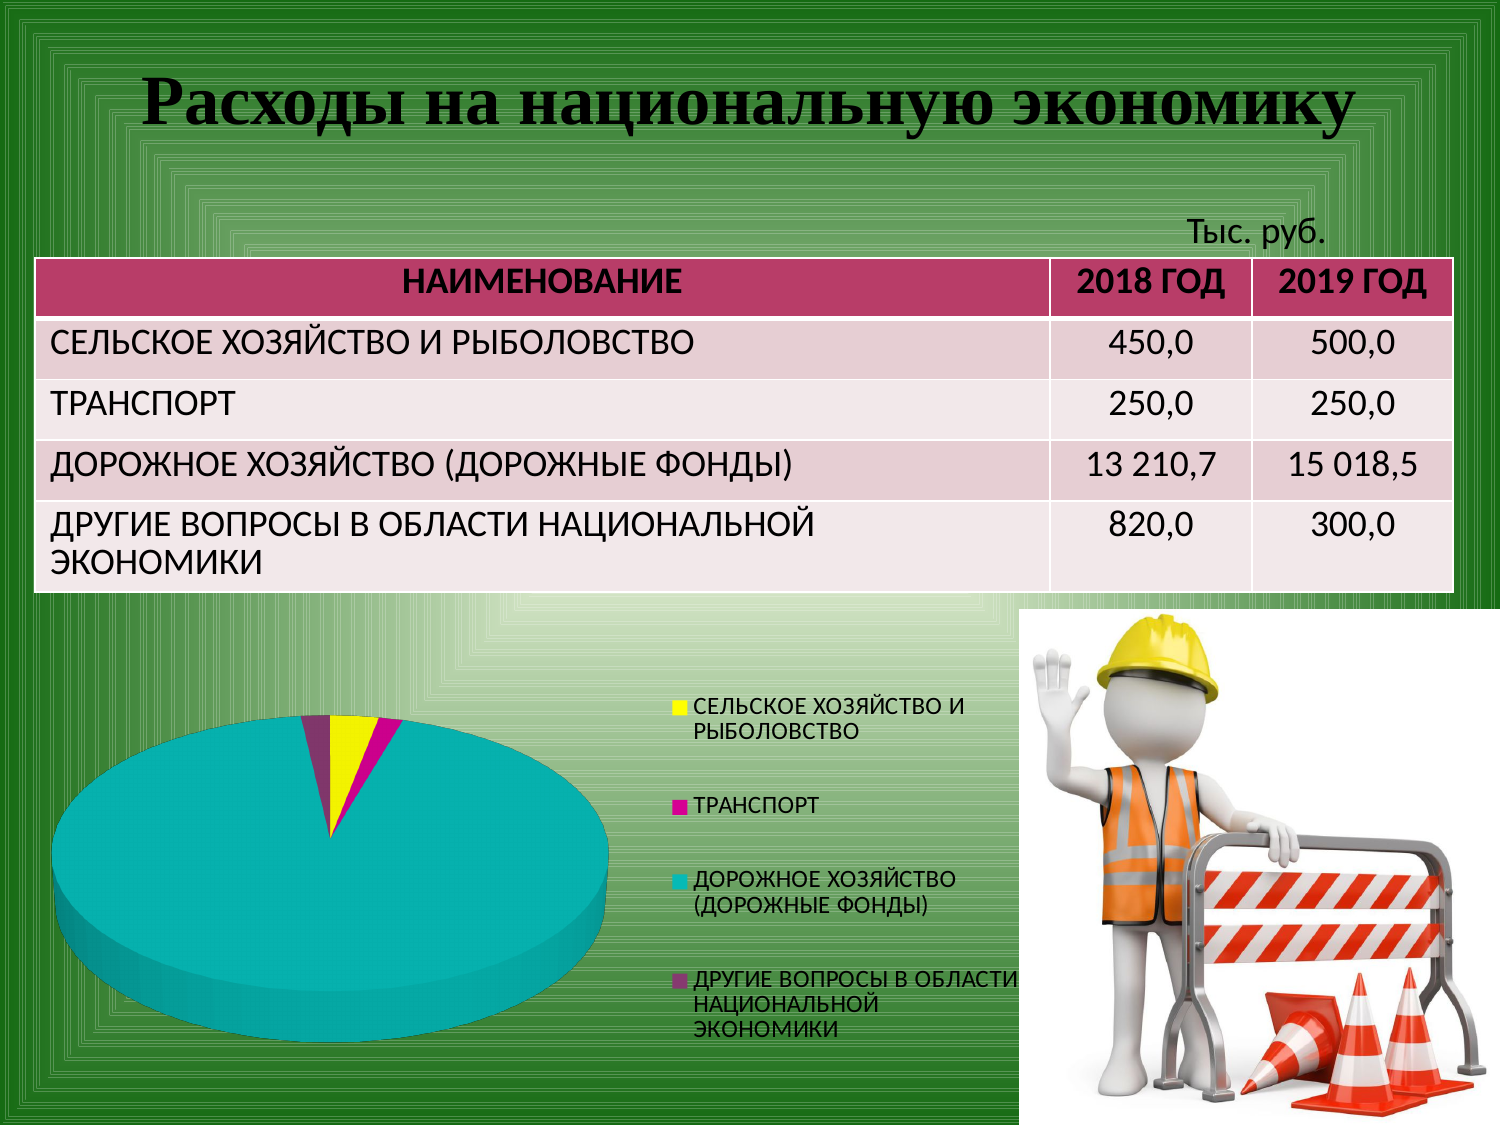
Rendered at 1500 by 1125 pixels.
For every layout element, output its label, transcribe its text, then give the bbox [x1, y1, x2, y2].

table_cell 820,0 [1051, 502, 1251, 591]
table_cell ТРАНСПОРТ [36, 380, 1049, 439]
table_cell 300,0 [1253, 502, 1452, 591]
table_cell ДРУГИЕ ВОПРОСЫ В ОБЛАСТИ НАЦИОНАЛЬНОЙ ЭКОНОМИКИ [36, 502, 1049, 591]
picture [1019, 609, 1500, 1125]
table_cell 450,0 [1051, 321, 1251, 379]
table_header НАИМЕНОВАНИЕ [36, 259, 1049, 316]
text_box Тыс. руб. [1171, 199, 1442, 259]
table_cell 500,0 [1253, 321, 1452, 379]
table_cell 15 018,5 [1253, 441, 1452, 500]
table_cell СЕЛЬСКОЕ ХОЗЯЙСТВО И РЫБОЛОВСТВО [36, 321, 1049, 379]
chart [0, 632, 1019, 1125]
table_cell 250,0 [1051, 380, 1251, 439]
table_cell 13 210,7 [1051, 441, 1251, 500]
table_header 2018 ГОД [1051, 259, 1251, 316]
title Расходы на национальную экономику [75, 45, 1425, 233]
table_header 2019 ГОД [1253, 259, 1452, 316]
table_cell ДОРОЖНОЕ ХОЗЯЙСТВО (ДОРОЖНЫЕ ФОНДЫ) [36, 441, 1049, 500]
table_cell 250,0 [1253, 380, 1452, 439]
